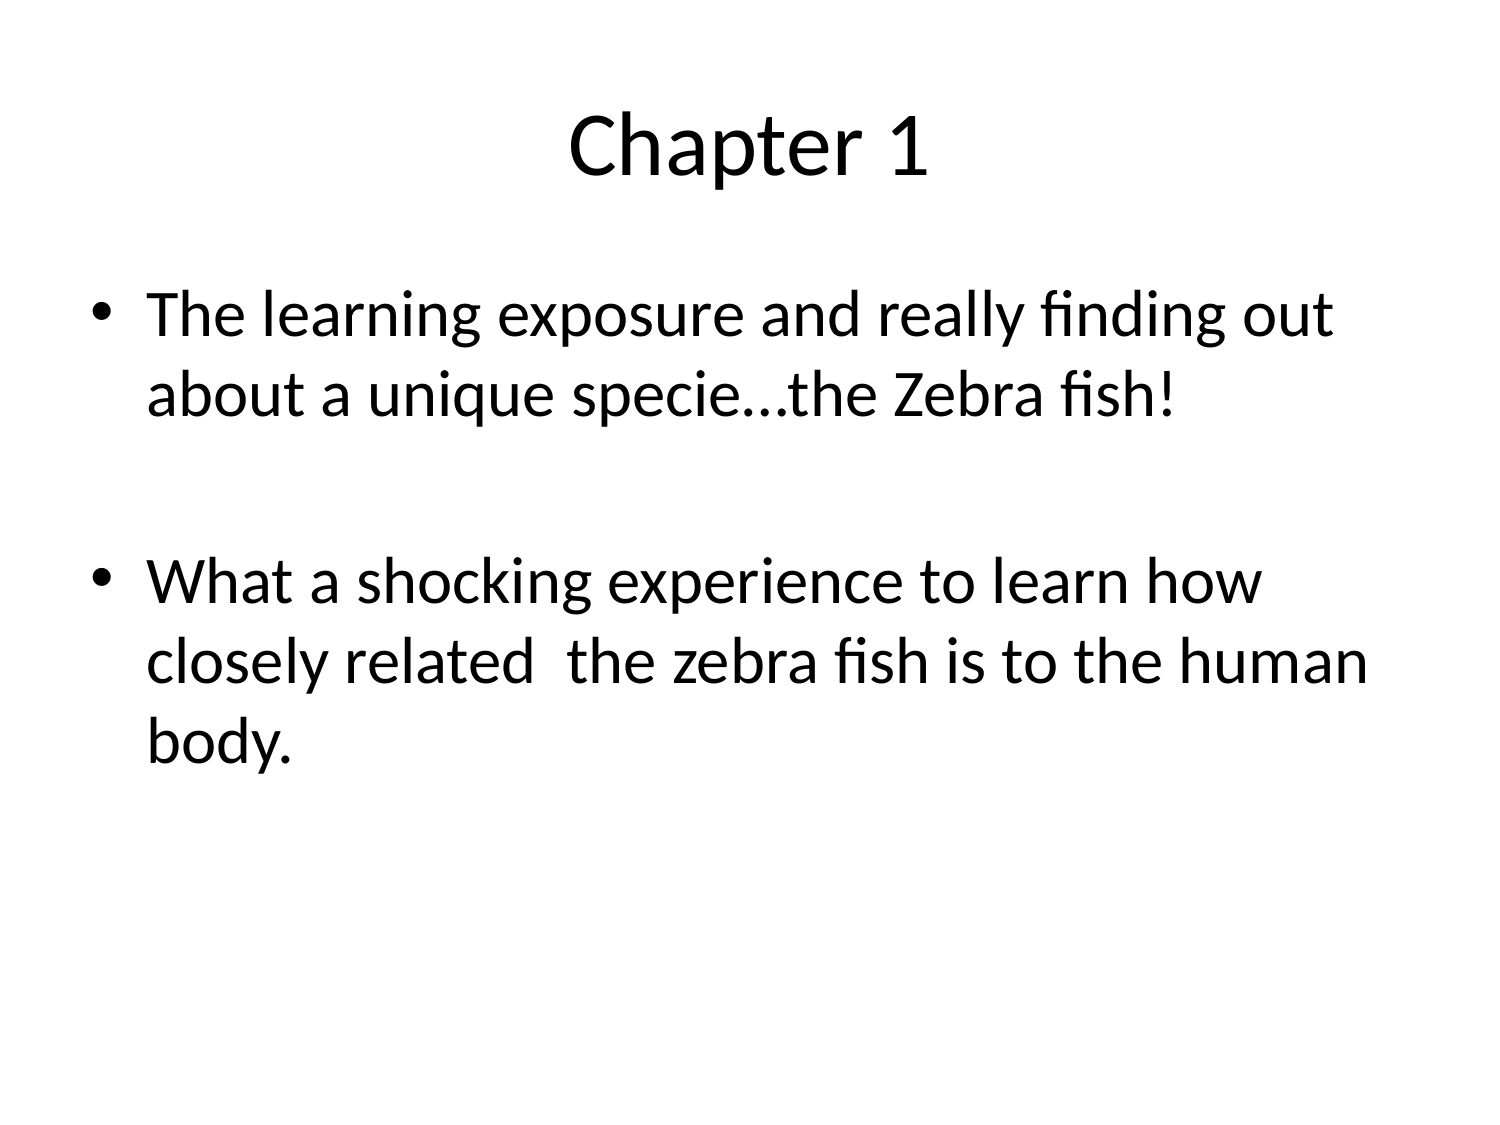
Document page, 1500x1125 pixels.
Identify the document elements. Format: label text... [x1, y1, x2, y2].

title Chapter 1 [75, 45, 1425, 233]
list The learning exposure and really finding out about a unique specie…the Zebra fish! What a shocking experience to learn how closely related the zebra fish is to the human body. [75, 262, 1425, 1005]
